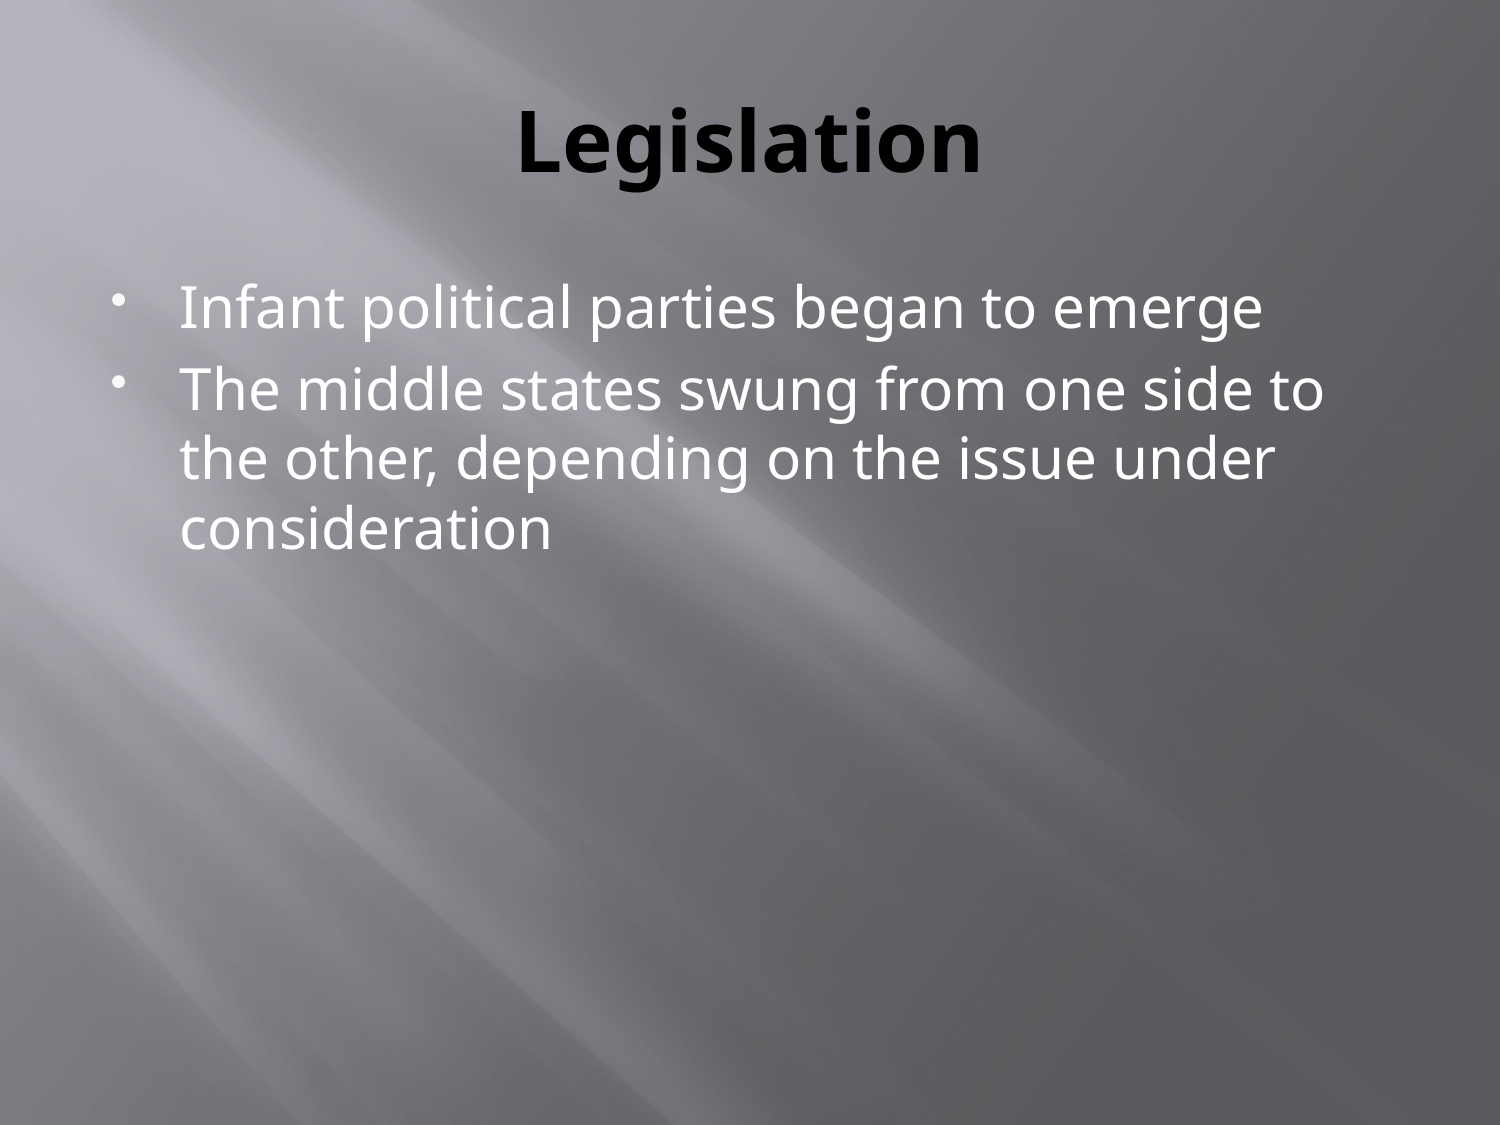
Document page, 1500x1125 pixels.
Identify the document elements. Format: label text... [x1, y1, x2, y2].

title Legislation [75, 45, 1425, 233]
list Infant political parties began to emerge The middle states swung from one side to the other, depending on the issue under consideration [75, 262, 1425, 1035]
